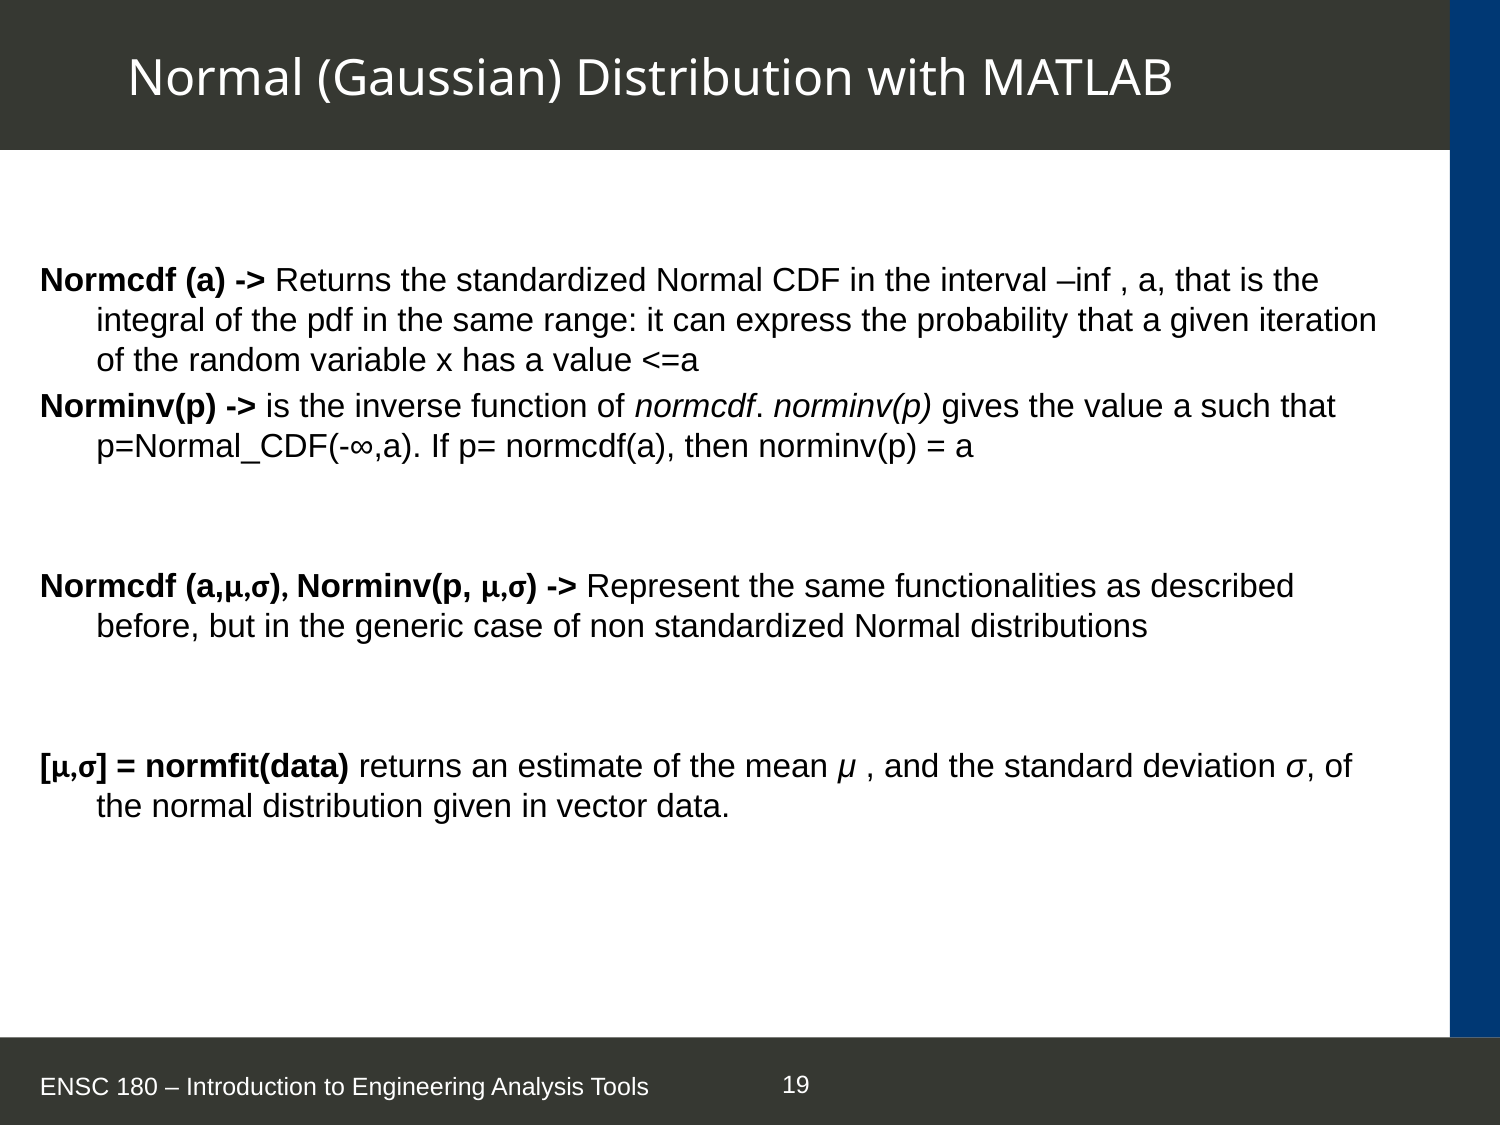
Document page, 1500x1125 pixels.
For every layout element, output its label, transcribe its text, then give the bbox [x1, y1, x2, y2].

list Normcdf (a) -> Returns the standardized Normal CDF in the interval –inf , a, that is the integral of the pdf in the same range: it can express the probability that a given iteration of the random variable x has a value <=a Norminv(p) -> is the inverse function of normcdf. norminv(p) gives the value a such that p=Normal_CDF(-∞,a). If p= normcdf(a), then norminv(p) = a Normcdf (a,μ,σ), Norminv(p, μ,σ) -> Represent the same functionalities as described before, but in the generic case of non standardized Normal distributions [μ,σ] = normfit(data) returns an estimate of the mean μ , and the standard deviation σ, of the normal distribution given in vector data. [24, 157, 1415, 1009]
footer ENSC 180 – Introduction to Engineering Analysis Tools [24, 1062, 697, 1113]
title Normal (Gaussian) Distribution with MATLAB [112, 37, 1450, 138]
